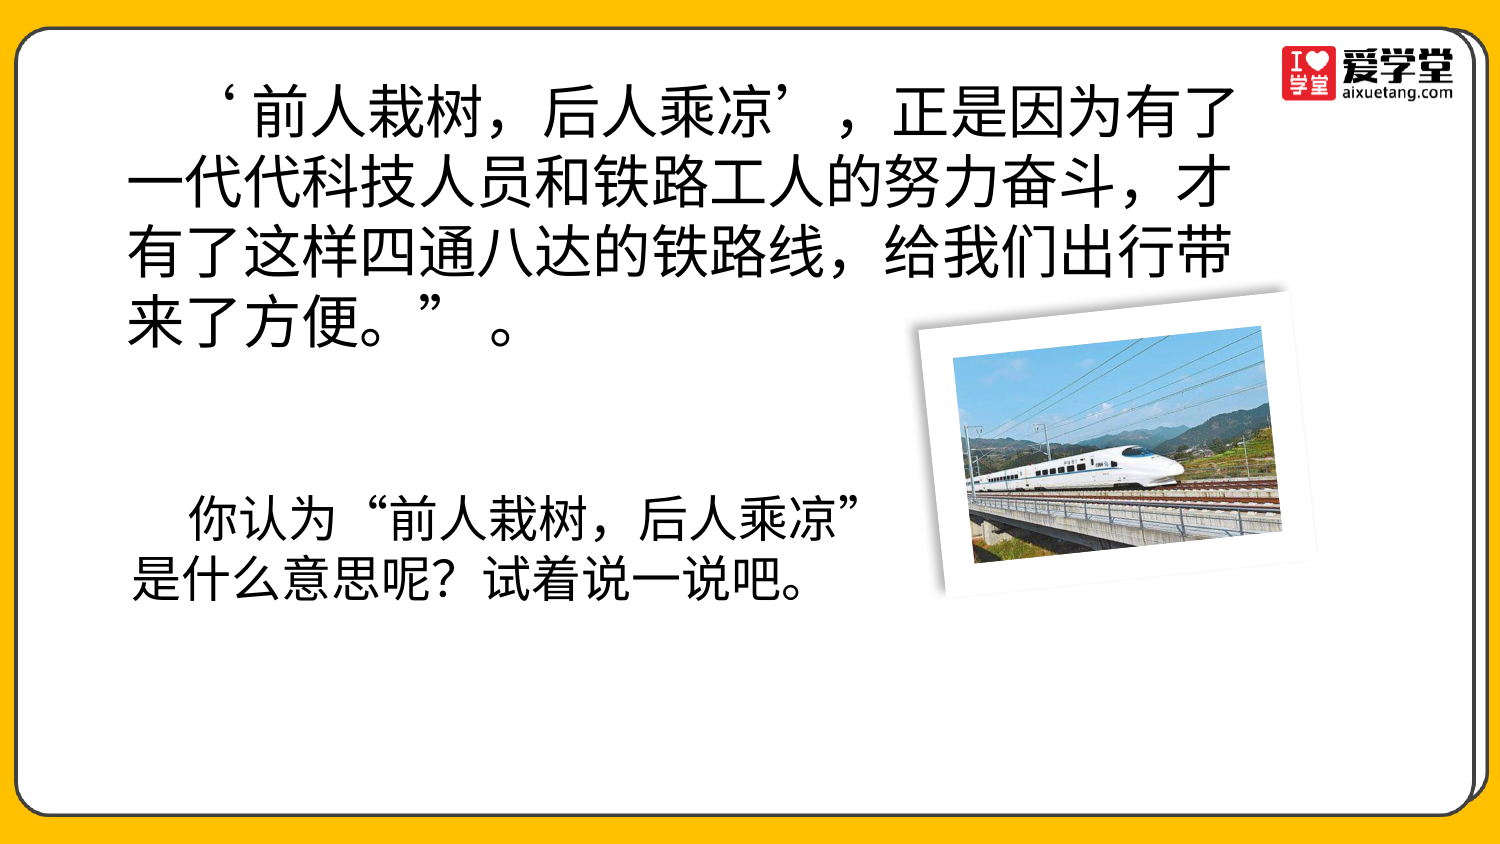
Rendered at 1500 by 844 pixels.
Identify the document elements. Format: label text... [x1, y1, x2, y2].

text_box ‘前人栽树，后人乘凉’，正是因为有了一代代科技人员和铁路工人的努力奋斗，才有了这样四通八达的铁路线，给我们出行带来了方便。” 。 [112, 67, 1306, 363]
picture [0, 0, 1500, 844]
text_box 你认为“前人栽树，后人乘凉”是什么意思呢？试着说一说吧。 [116, 479, 909, 615]
